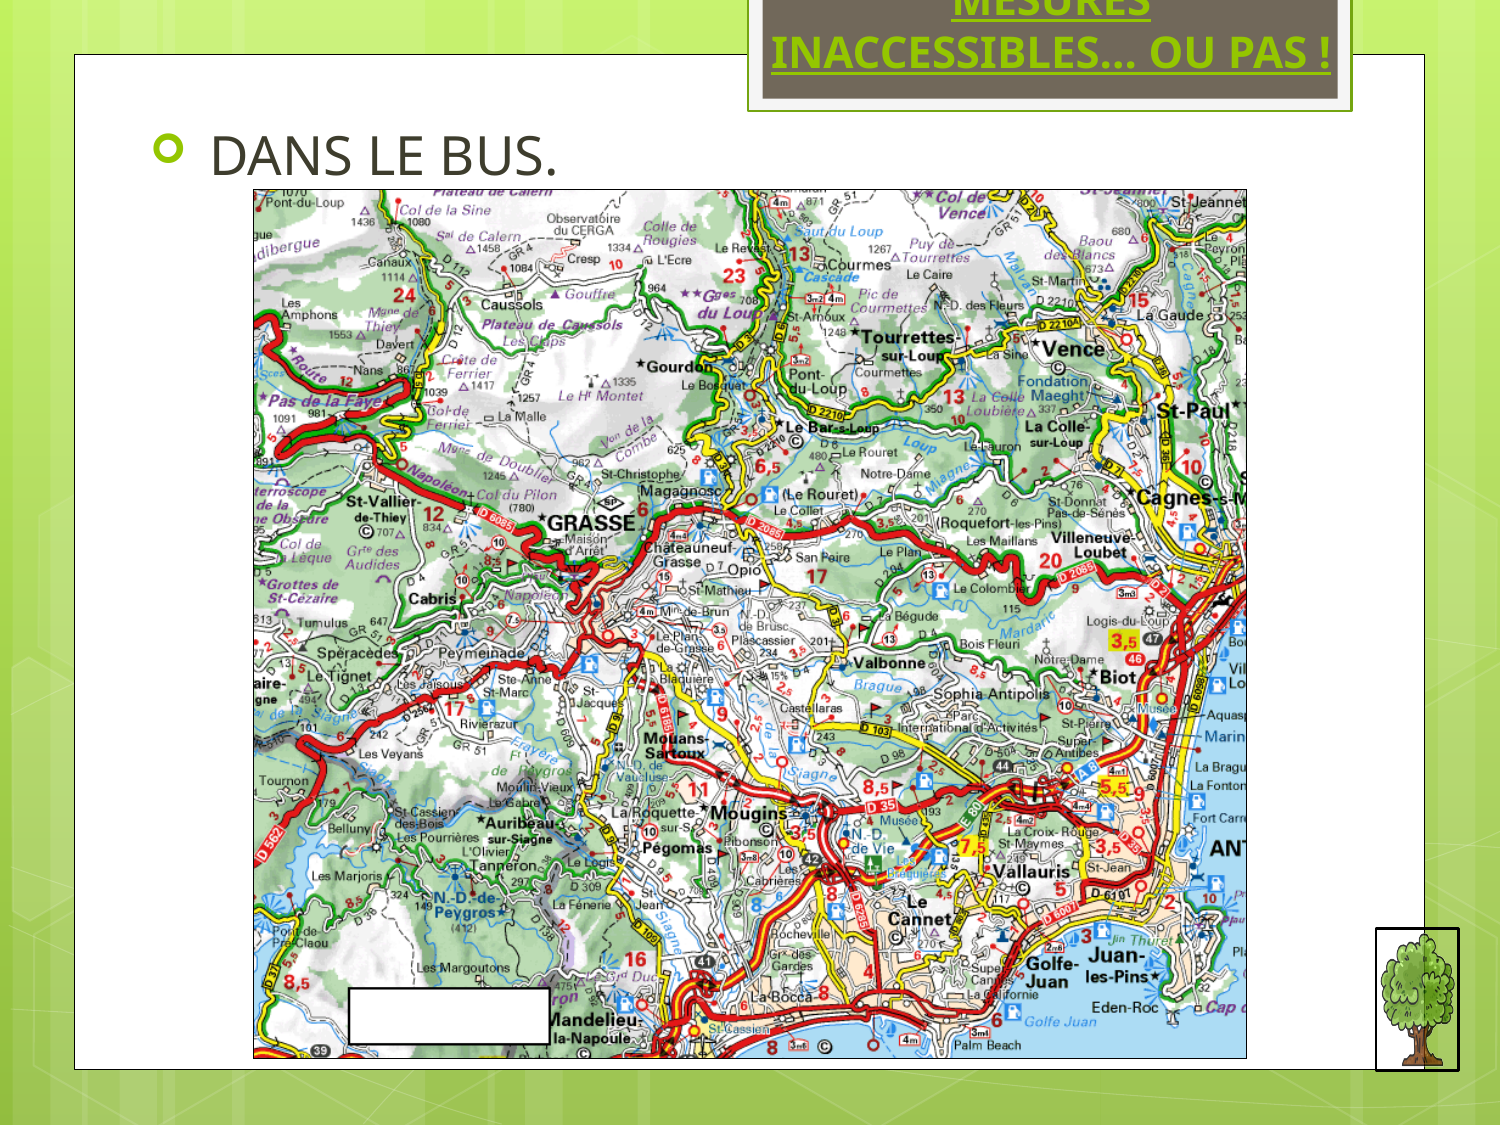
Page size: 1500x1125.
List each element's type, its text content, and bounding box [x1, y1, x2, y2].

picture [253, 189, 1247, 1059]
text_box [1375, 927, 1460, 1072]
title Mesures inaccessibles… ou pas ! [750, 0, 1353, 85]
list Dans le bus. [123, 113, 916, 210]
